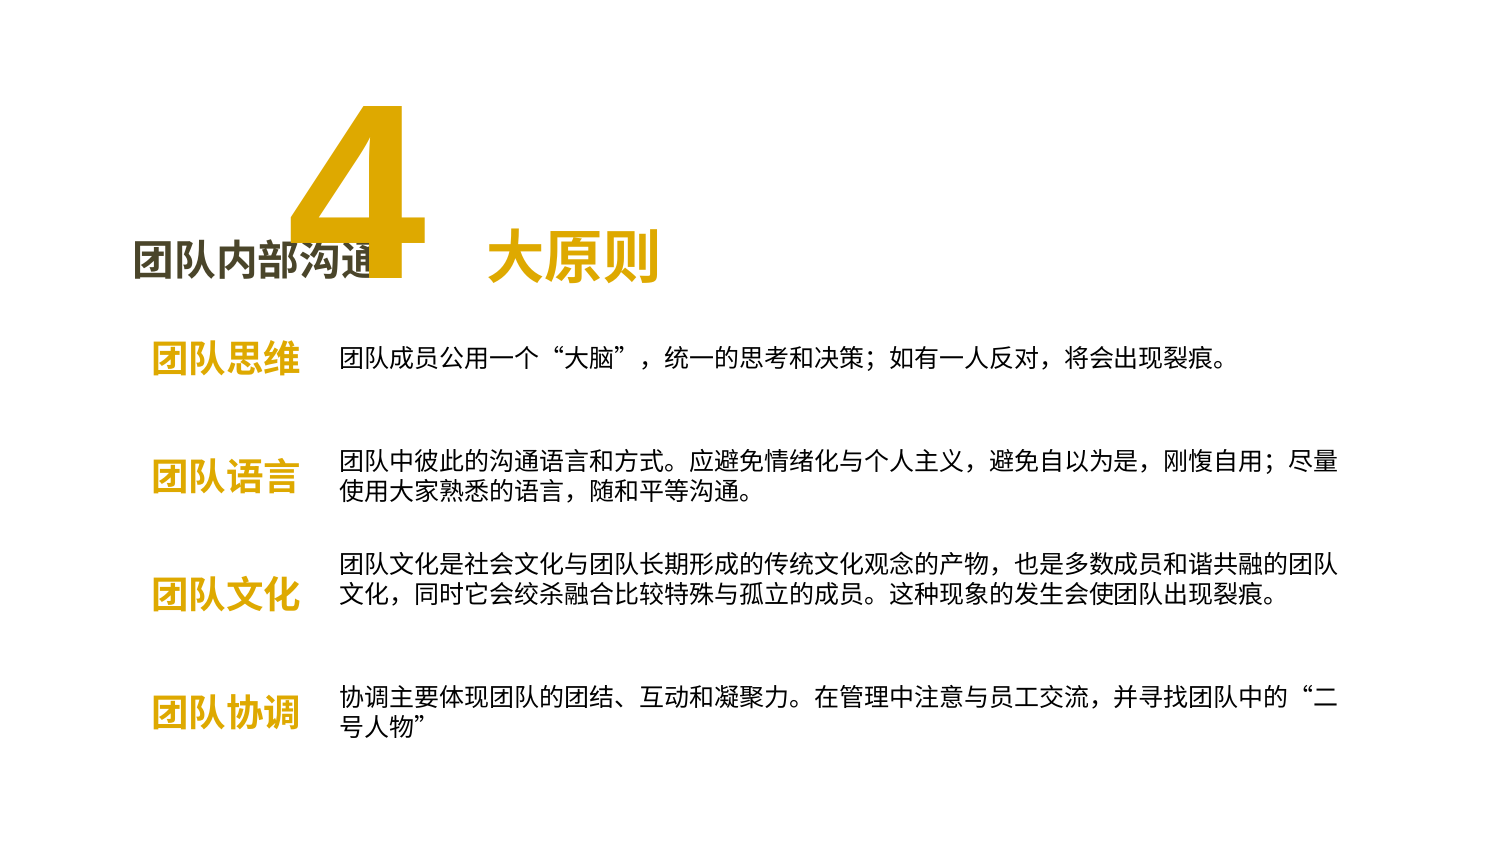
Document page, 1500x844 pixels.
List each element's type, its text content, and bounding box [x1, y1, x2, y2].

text_box 团队成员公用一个“大脑”，统一的思考和决策；如有一人反对，将会出现裂痕。 [324, 334, 1369, 380]
text_box 团队中彼此的沟通语言和方式。应避免情绪化与个人主义，避免自以为是，刚愎自用；尽量使用大家熟悉的语言，随和平等沟通。 [324, 437, 1369, 513]
text_box 团队内部沟通 [117, 226, 273, 292]
text_box 协调主要体现团队的团结、互动和凝聚力。在管理中注意与员工交流，并寻找团队中的“二号人物” [324, 674, 1369, 749]
text_box 团队协调 [136, 681, 317, 742]
text_box 4大原则 [273, 21, 677, 336]
text_box 团队思维 [136, 327, 317, 388]
text_box 团队文化 [136, 563, 317, 624]
text_box 团队语言 [136, 445, 317, 506]
text_box 团队文化是社会文化与团队长期形成的传统文化观念的产物，也是多数成员和谐共融的团队文化，同时它会绞杀融合比较特殊与孤立的成员。这种现象的发生会使团队出现裂痕。 [324, 540, 1369, 616]
